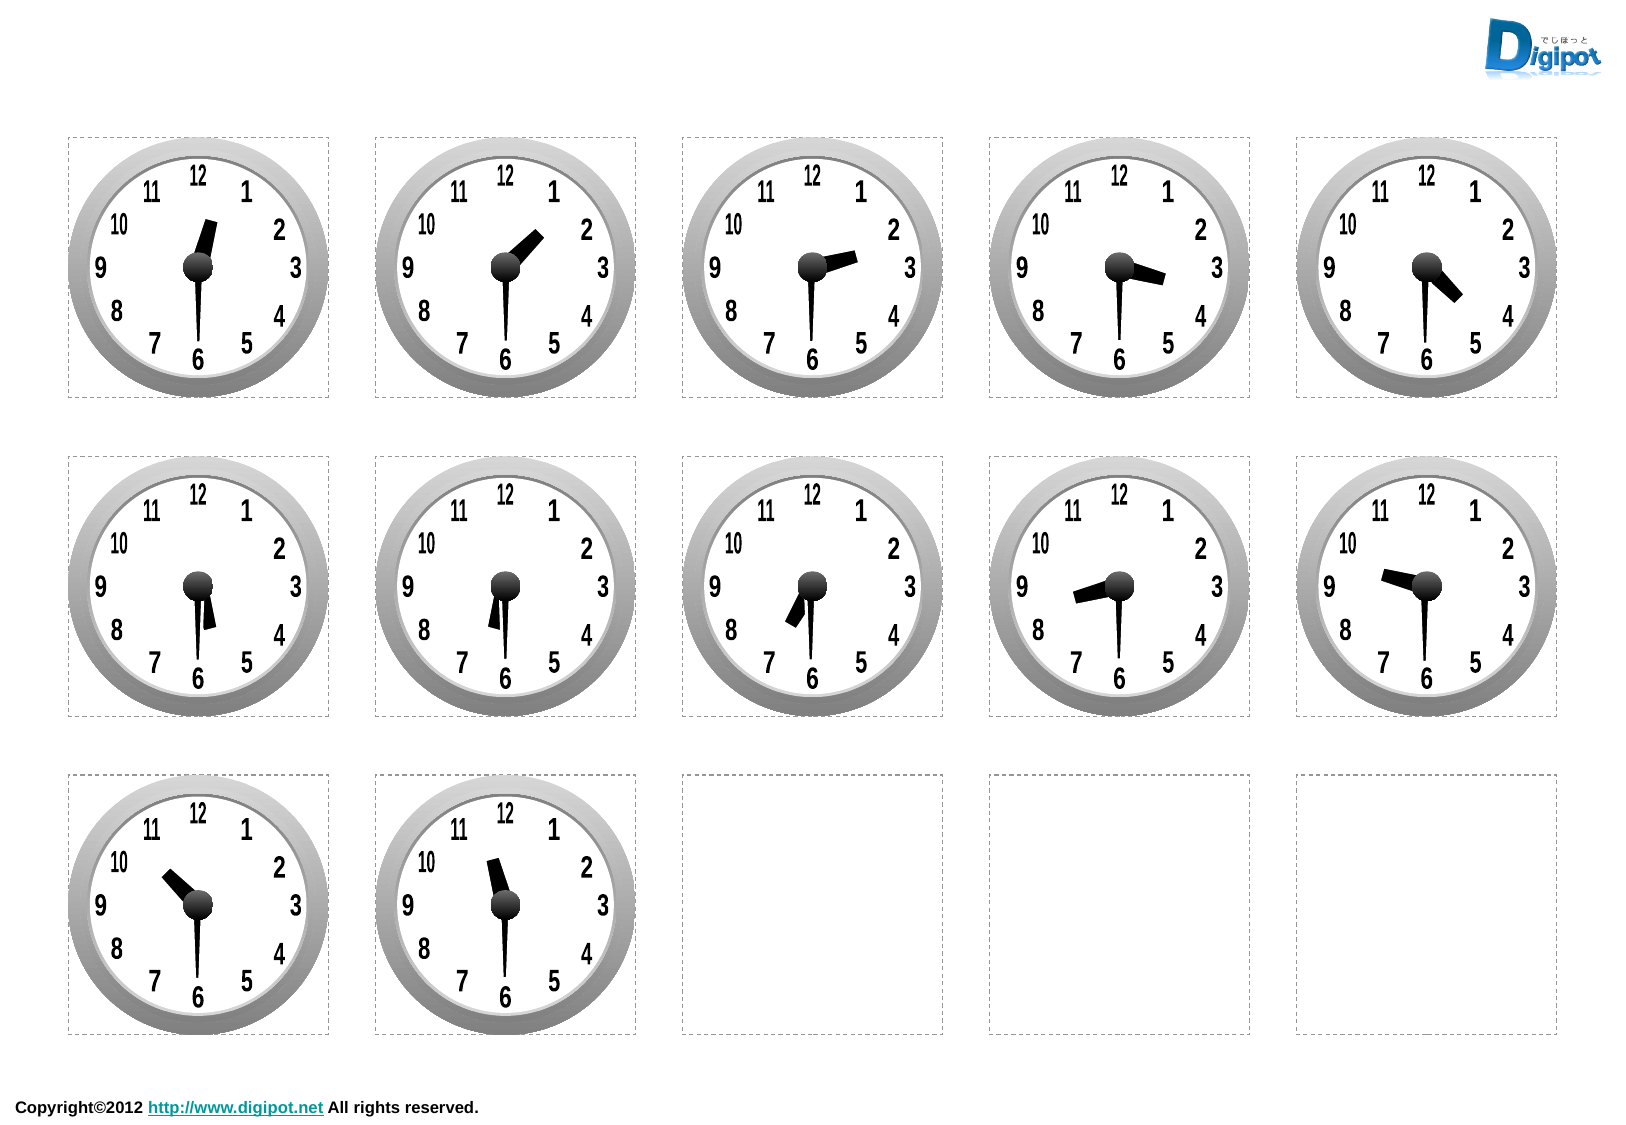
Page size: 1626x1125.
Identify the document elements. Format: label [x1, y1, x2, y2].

text_box [1296, 137, 1557, 398]
text_box [375, 137, 636, 398]
picture [1485, 18, 1602, 82]
text_box [68, 774, 329, 1035]
text_box [682, 137, 943, 398]
text_box [68, 456, 329, 717]
text_box [989, 456, 1250, 717]
text_box [1296, 456, 1557, 717]
text_box [375, 774, 636, 1035]
text_box [375, 456, 636, 717]
text_box [68, 137, 329, 398]
text_box [682, 456, 943, 717]
text_box [989, 137, 1250, 398]
